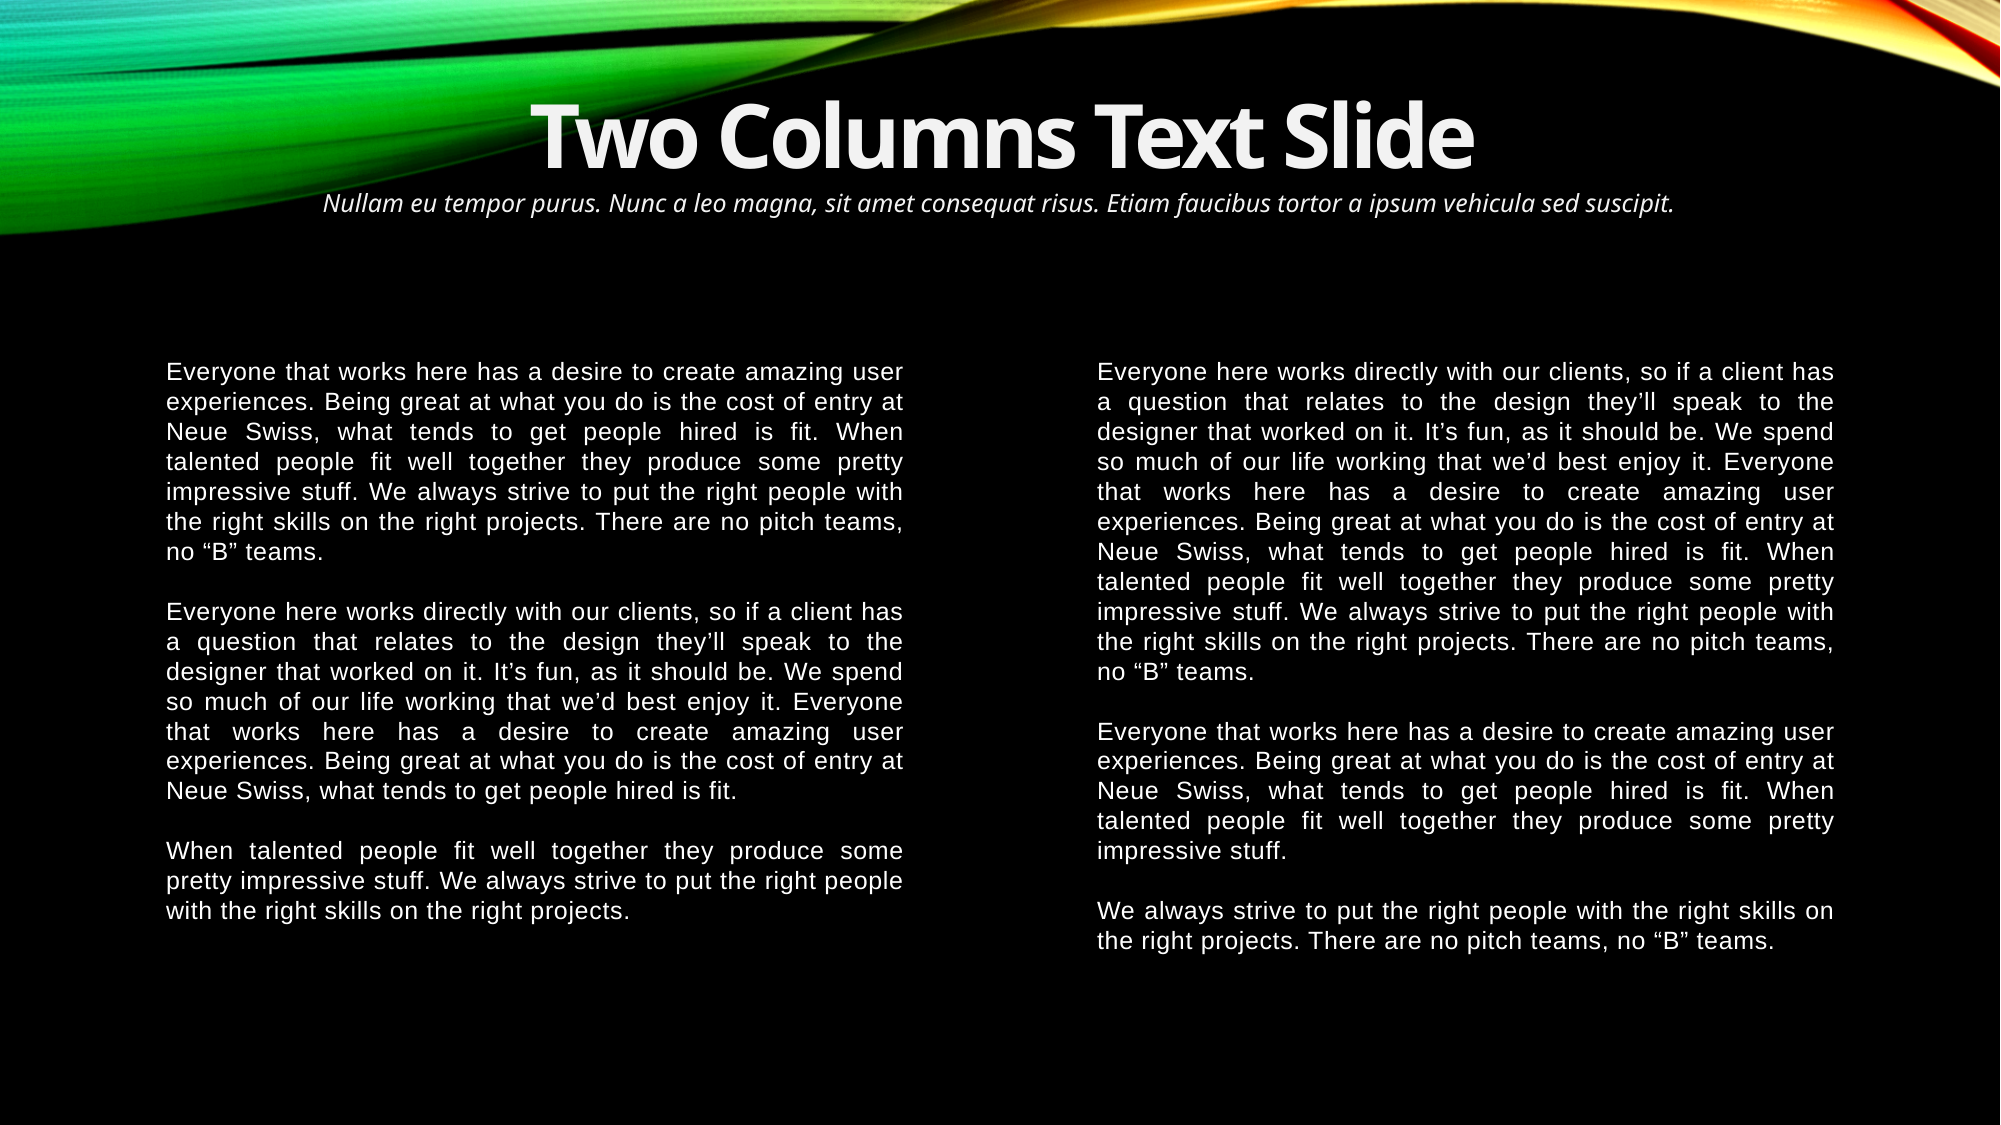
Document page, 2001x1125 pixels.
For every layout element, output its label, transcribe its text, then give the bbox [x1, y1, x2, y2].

text_box Two Columns Text Slide [519, 74, 1489, 182]
picture [0, 0, 2000, 237]
text_box Everyone here works directly with our clients, so if a client has a question that relates to the design they’ll speak to the designer that worked on it. It’s fun, as it should be. We spend so much of our life working that we’d best enjoy it. Everyone that works here has a desire to create amazing user experiences. Being great at what you do is the cost of entry at Neue Swiss, what tends to get people hired is fit. When talented people fit well together they produce some pretty impressive stuff. We always strive to put the right people with the right skills on the right projects. There are no pitch teams, no “B” teams. Everyone that works here has a desire to create amazing user experiences. Being great at what you do is the cost of entry at Neue Swiss, what tends to get people hired is fit. When talented people fit well together they produce some pretty impressive stuff. We always strive to put the right people with the right skills on the right projects. There are no pitch teams, no “B” teams. [1082, 348, 1852, 992]
text_box Everyone that works here has a desire to create amazing user experiences. Being great at what you do is the cost of entry at Neue Swiss, what tends to get people hired is fit. When talented people fit well together they produce some pretty impressive stuff. We always strive to put the right people with the right skills on the right projects. There are no pitch teams, no “B” teams. Everyone here works directly with our clients, so if a client has a question that relates to the design they’ll speak to the designer that worked on it. It’s fun, as it should be. We spend so much of our life working that we’d best enjoy it. Everyone that works here has a desire to create amazing user experiences. Being great at what you do is the cost of entry at Neue Swiss, what tends to get people hired is fit. When talented people fit well together they produce some pretty impressive stuff. We always strive to put the right people with the right skills on the right projects. [151, 348, 921, 932]
text_box Nullam eu tempor purus. Nunc a leo magna, sit amet consequat risus. Etiam faucibus tortor a ipsum vehicula sed suscipit. [123, 182, 1884, 223]
